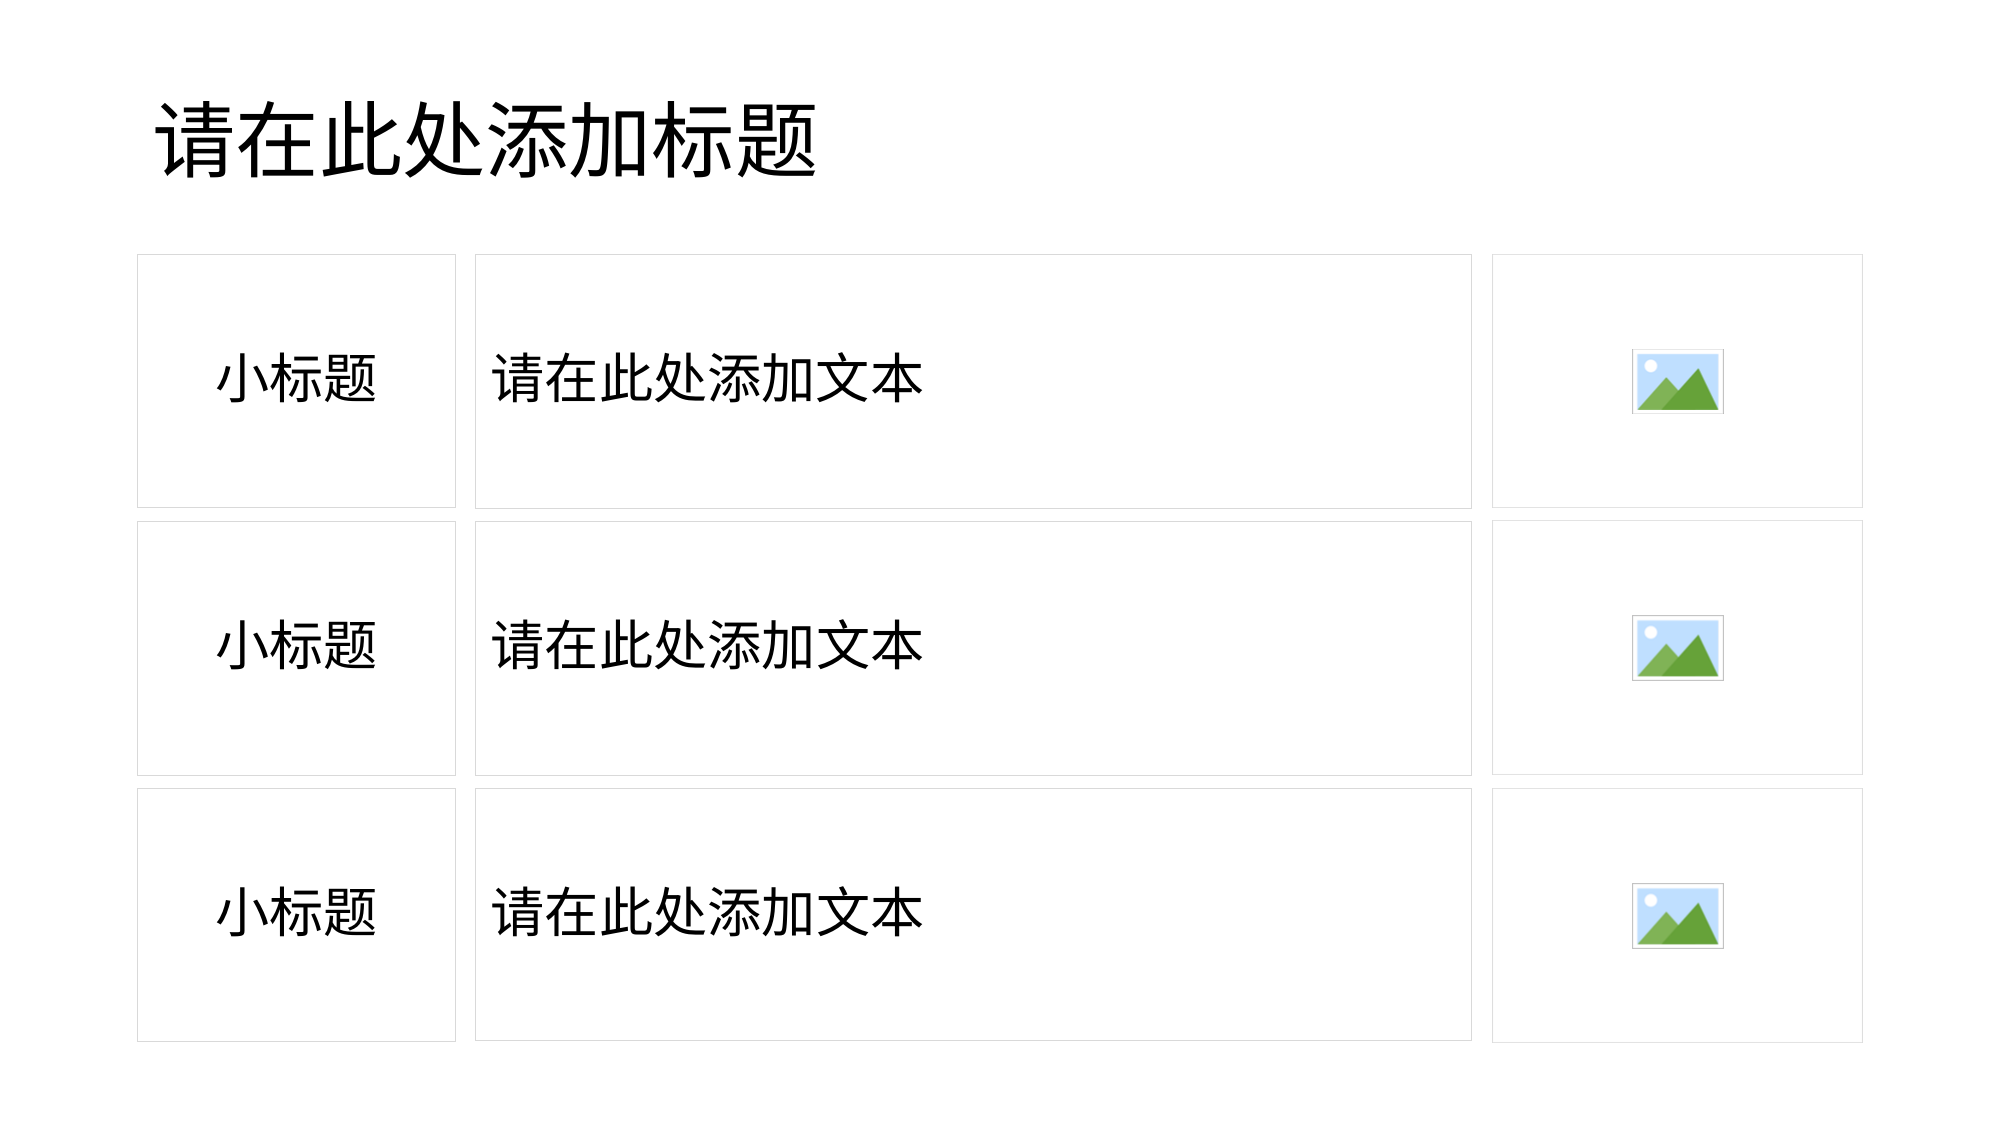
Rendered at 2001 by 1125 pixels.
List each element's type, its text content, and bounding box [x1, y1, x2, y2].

picture [1492, 254, 1863, 509]
text_box 小标题 [137, 254, 456, 508]
text_box 小标题 [137, 788, 456, 1042]
text_box 请在此处添加文本 [475, 521, 1472, 776]
picture [1492, 788, 1863, 1043]
picture [1492, 520, 1863, 775]
text_box 请在此处添加标题 [137, 64, 1863, 226]
text_box 请在此处添加文本 [475, 788, 1472, 1041]
text_box 请在此处添加文本 [475, 254, 1472, 509]
text_box 小标题 [137, 521, 456, 776]
